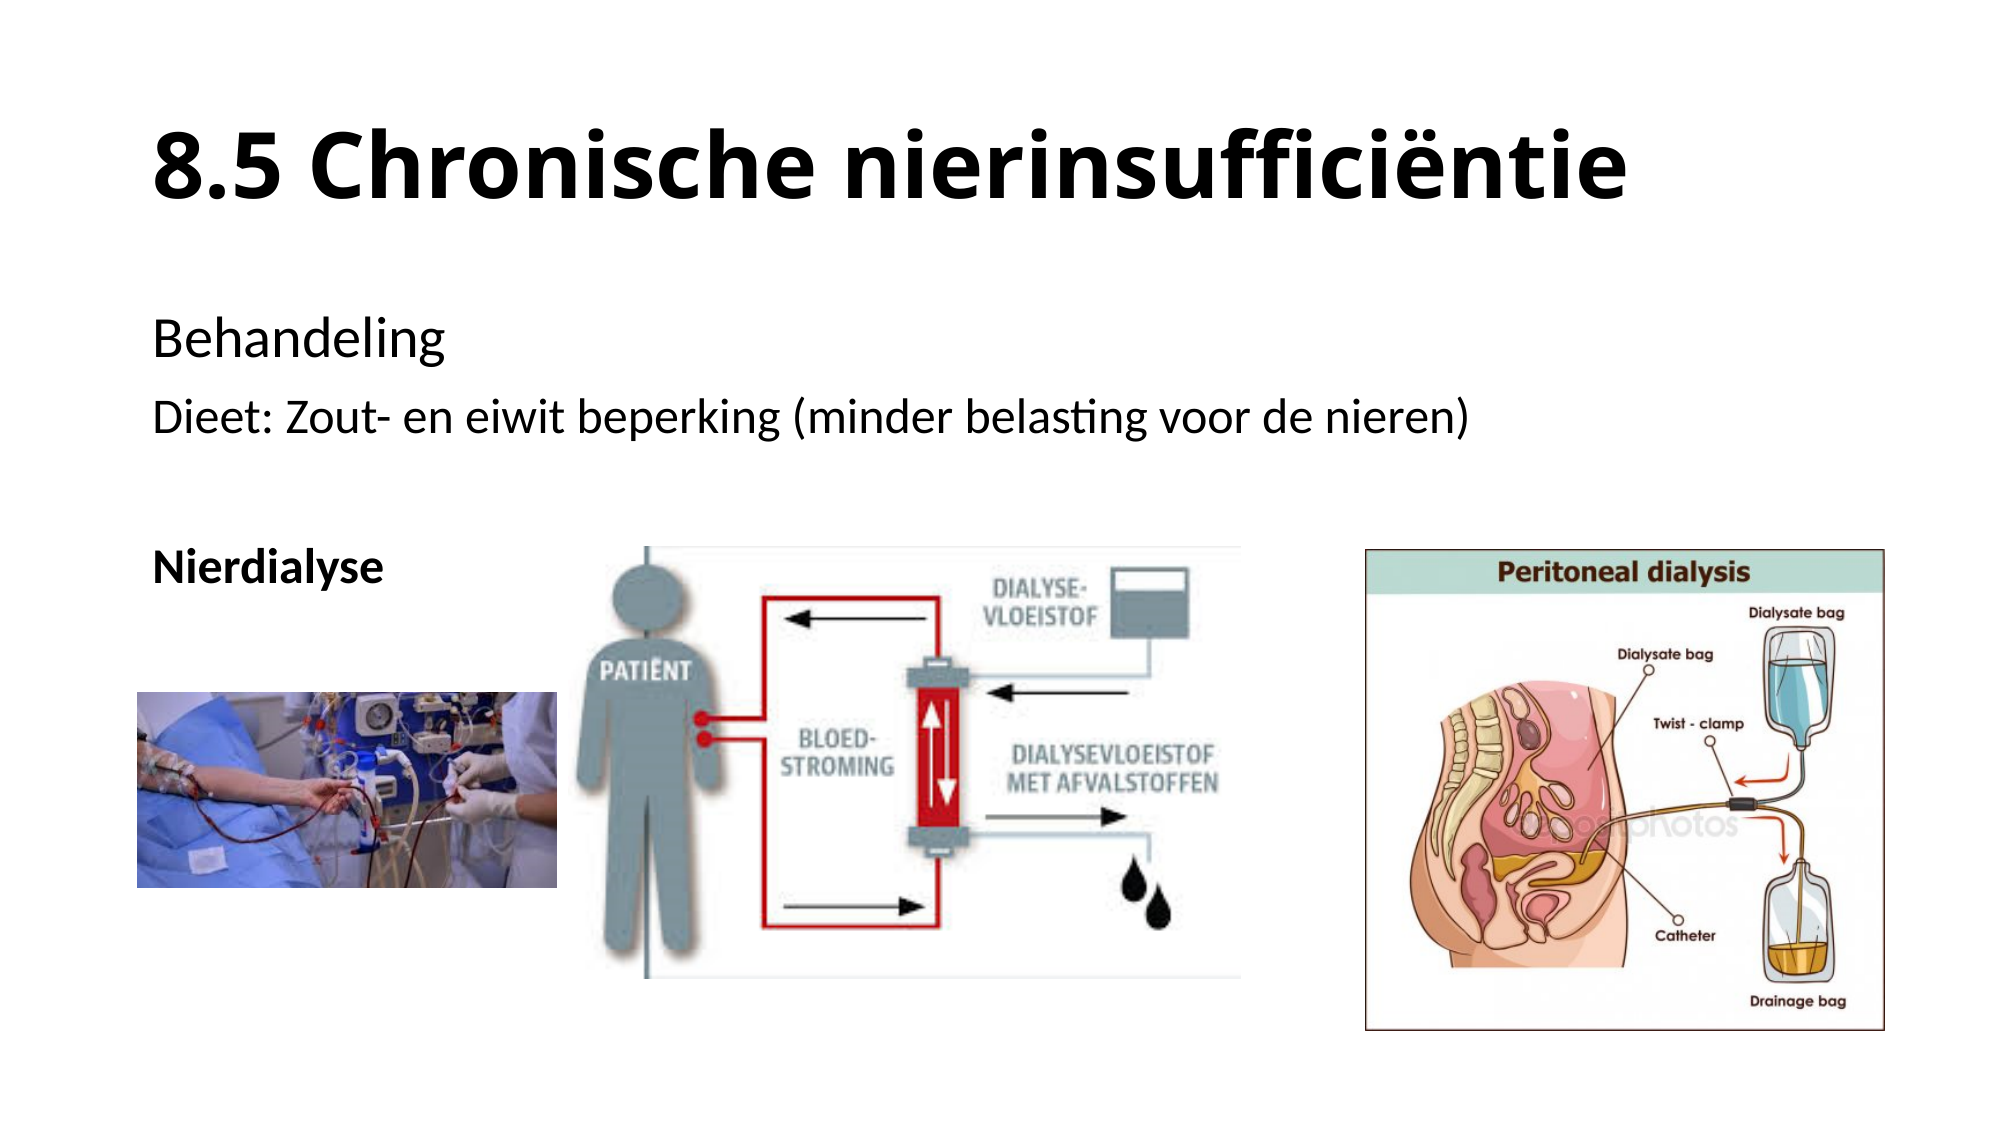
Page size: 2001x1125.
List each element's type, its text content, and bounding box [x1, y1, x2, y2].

picture [1365, 549, 1885, 1031]
list Behandeling Dieet: Zout- en eiwit beperking (minder belasting voor de nieren) Nierdialyse [137, 299, 1863, 1014]
picture [568, 546, 1241, 979]
title 8.5 Chronische nierinsufficiëntie [137, 59, 1863, 278]
picture [137, 692, 557, 888]
